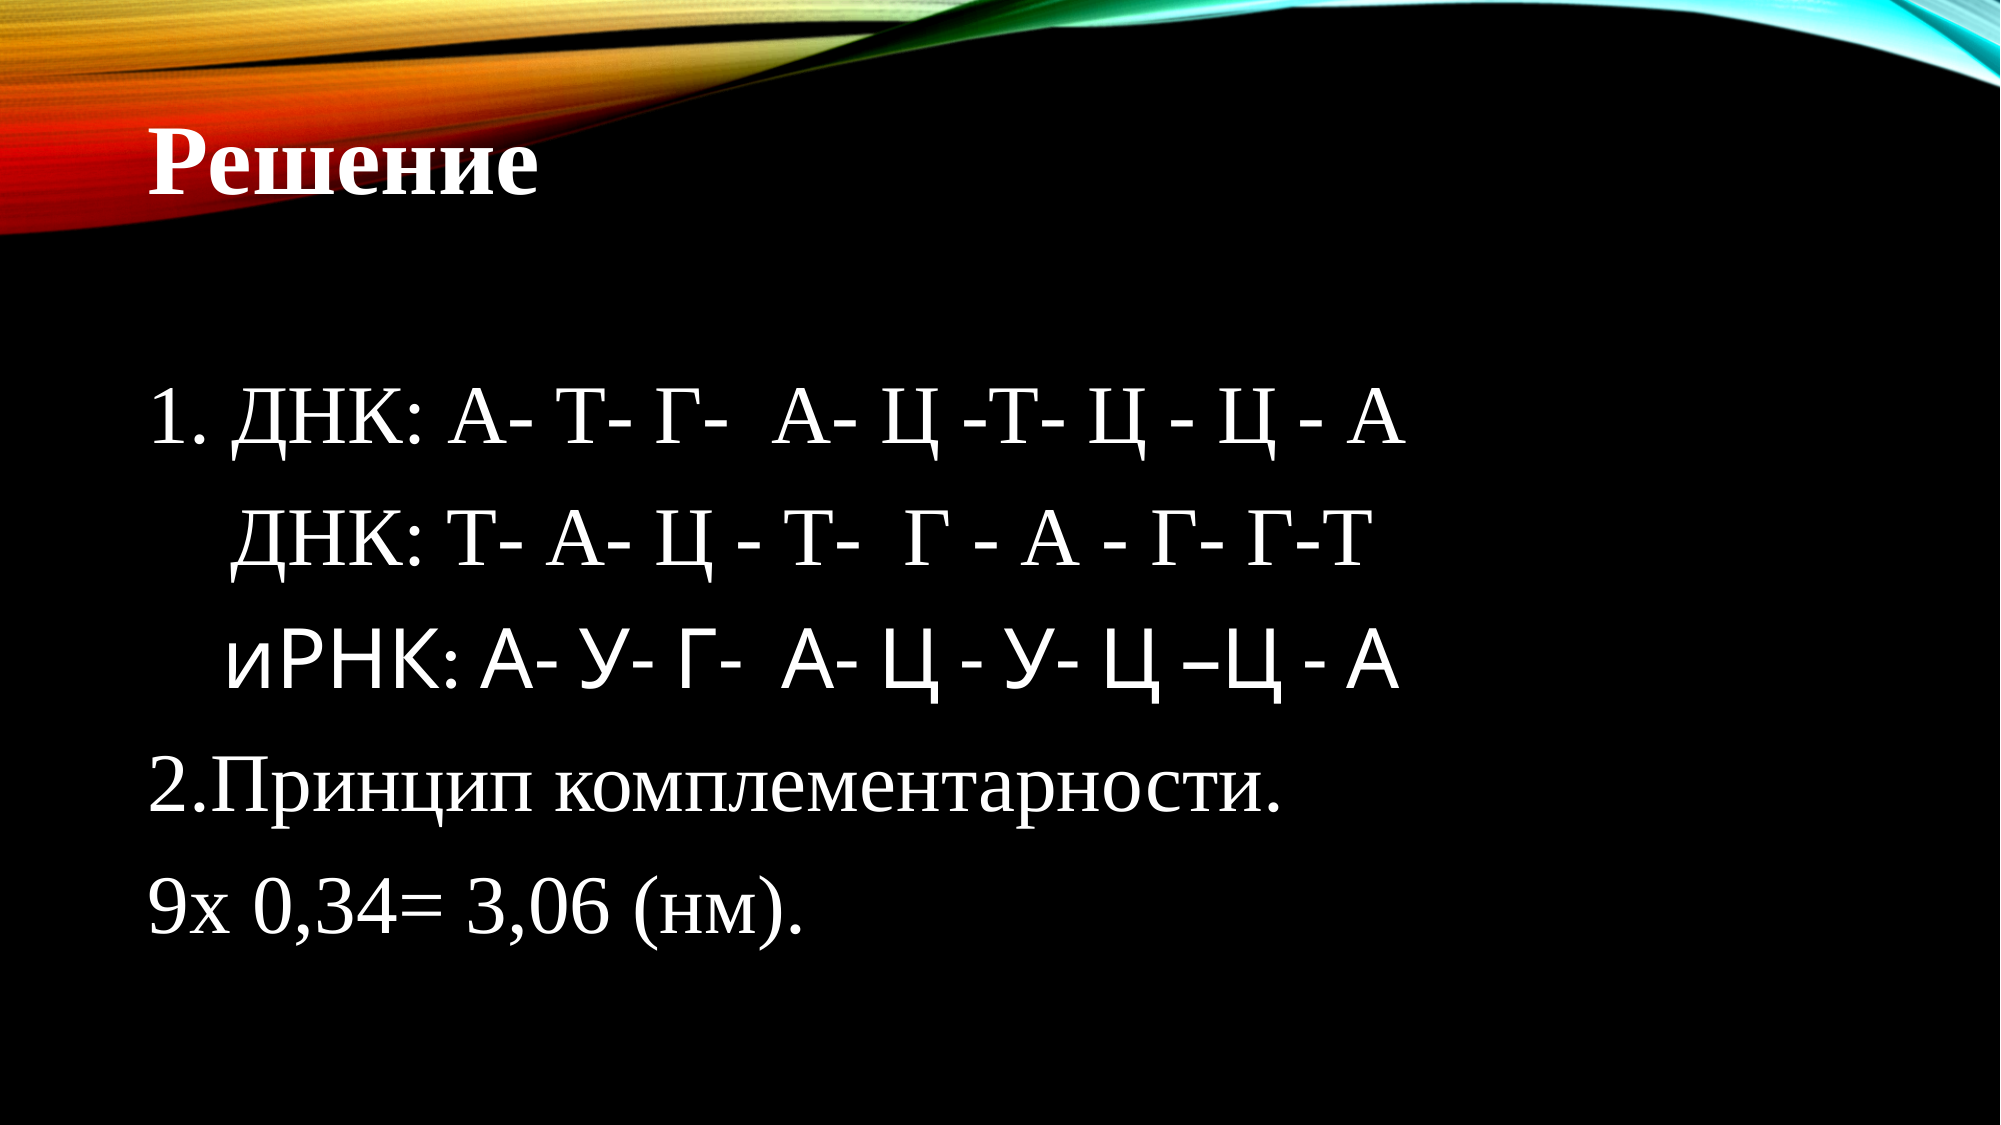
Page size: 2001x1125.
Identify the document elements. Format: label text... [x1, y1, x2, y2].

text_box Решение 1. ДНК: А- Т- Г- А- Ц -Т- Ц - Ц - А ДНК: Т- А- Ц - Т- Г - А - Г- Г-Т иРНК: А- У- Г- А- Ц - У- Ц –Ц - А 2.Принцип комплементарности. 9х 0,34= 3,06 (нм). [133, 80, 2000, 958]
picture [0, 0, 2000, 237]
